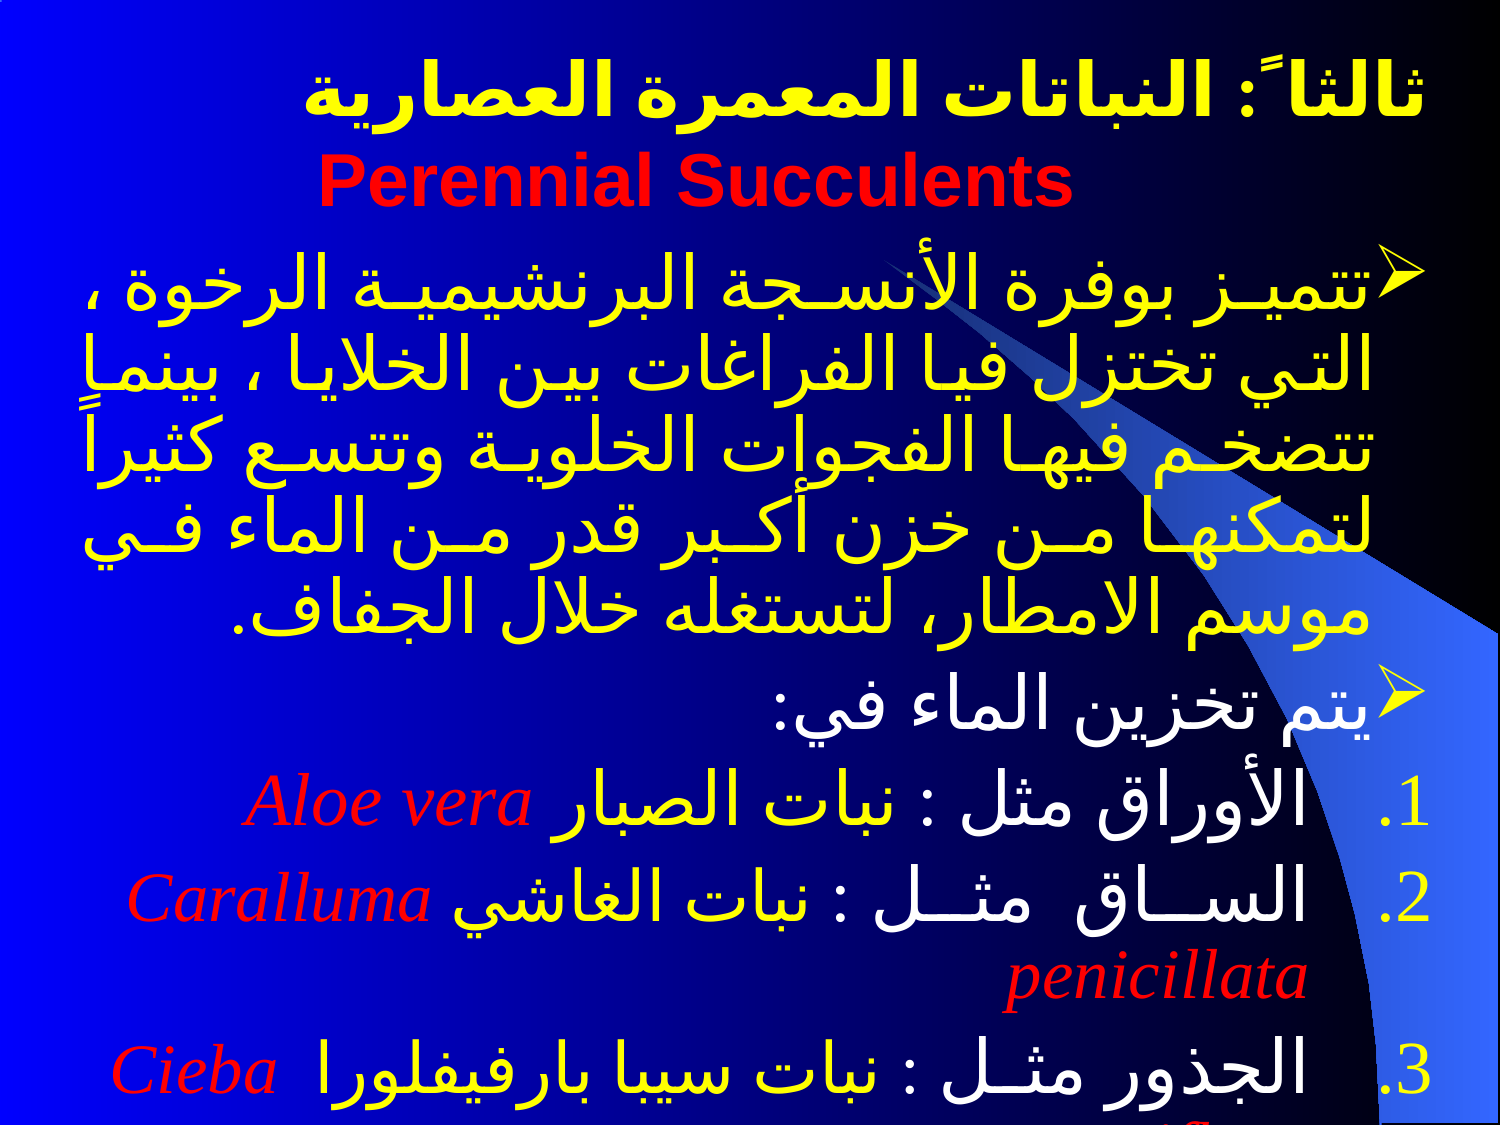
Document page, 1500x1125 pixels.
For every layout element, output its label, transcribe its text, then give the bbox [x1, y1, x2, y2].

title ثالثا ً: النباتات المعمرة العصارية Perennial Succulents [37, 37, 1451, 226]
list تتميز بوفرة الأنسجة البرنشيمية الرخوة ، التي تختزل فيا الفراغات بين الخلايا ، بينما تتضخم فيها الفجوات الخلوية وتتسع كثيراً لتمكنها من خزن أكبر قدر من الماء في موسم الامطار، لتستغله خلال الجفاف. يتم تخزين الماء في: الأوراق مثل : نبات الصبار Aloe vera الساق مثل : نبات الغاشي Caralluma penicillata الجذور مثل : نبات سيبا بارفيفلورا Cieba parviflora [49, 237, 1463, 1038]
